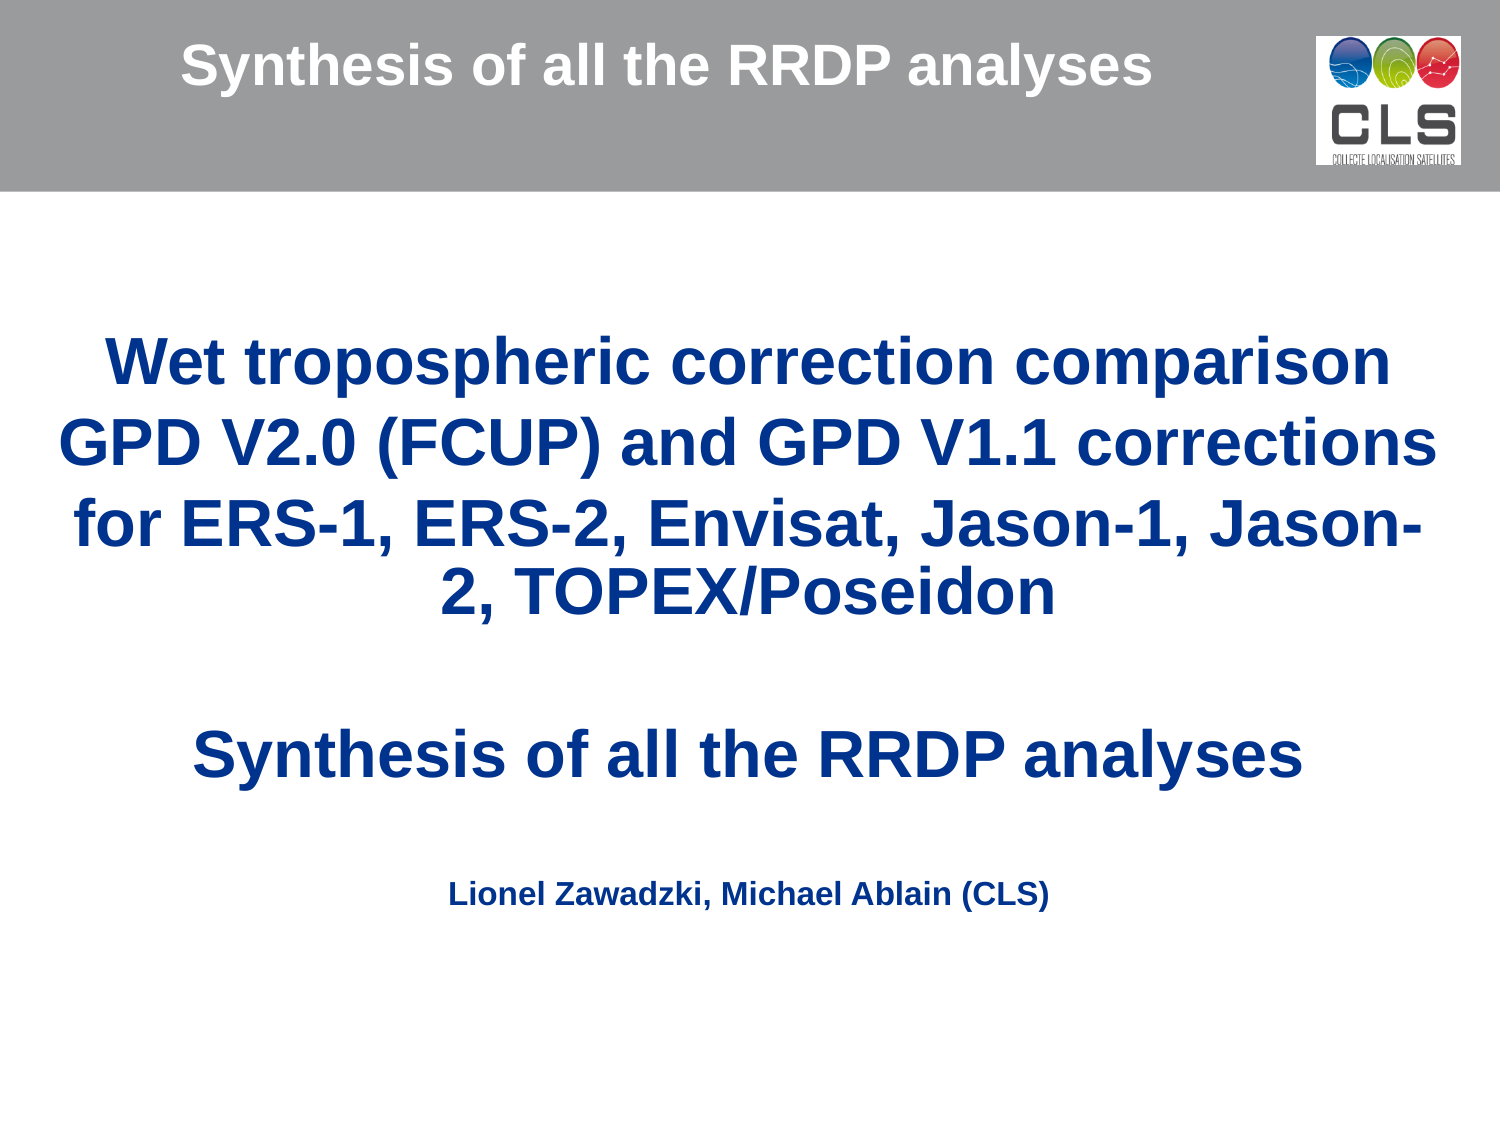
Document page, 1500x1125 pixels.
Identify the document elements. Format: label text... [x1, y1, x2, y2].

picture [1316, 36, 1461, 165]
text_box Wet tropospheric correction comparison GPD V2.0 (FCUP) and GPD V1.1 corrections for ERS-1, ERS-2, Envisat, Jason-1, Jason-2, TOPEX/Poseidon Synthesis of all the RRDP analyses Lionel Zawadzki, Michael Ablain (CLS) [31, 322, 1467, 897]
text_box Synthesis of all the RRDP analyses [165, 30, 1171, 106]
